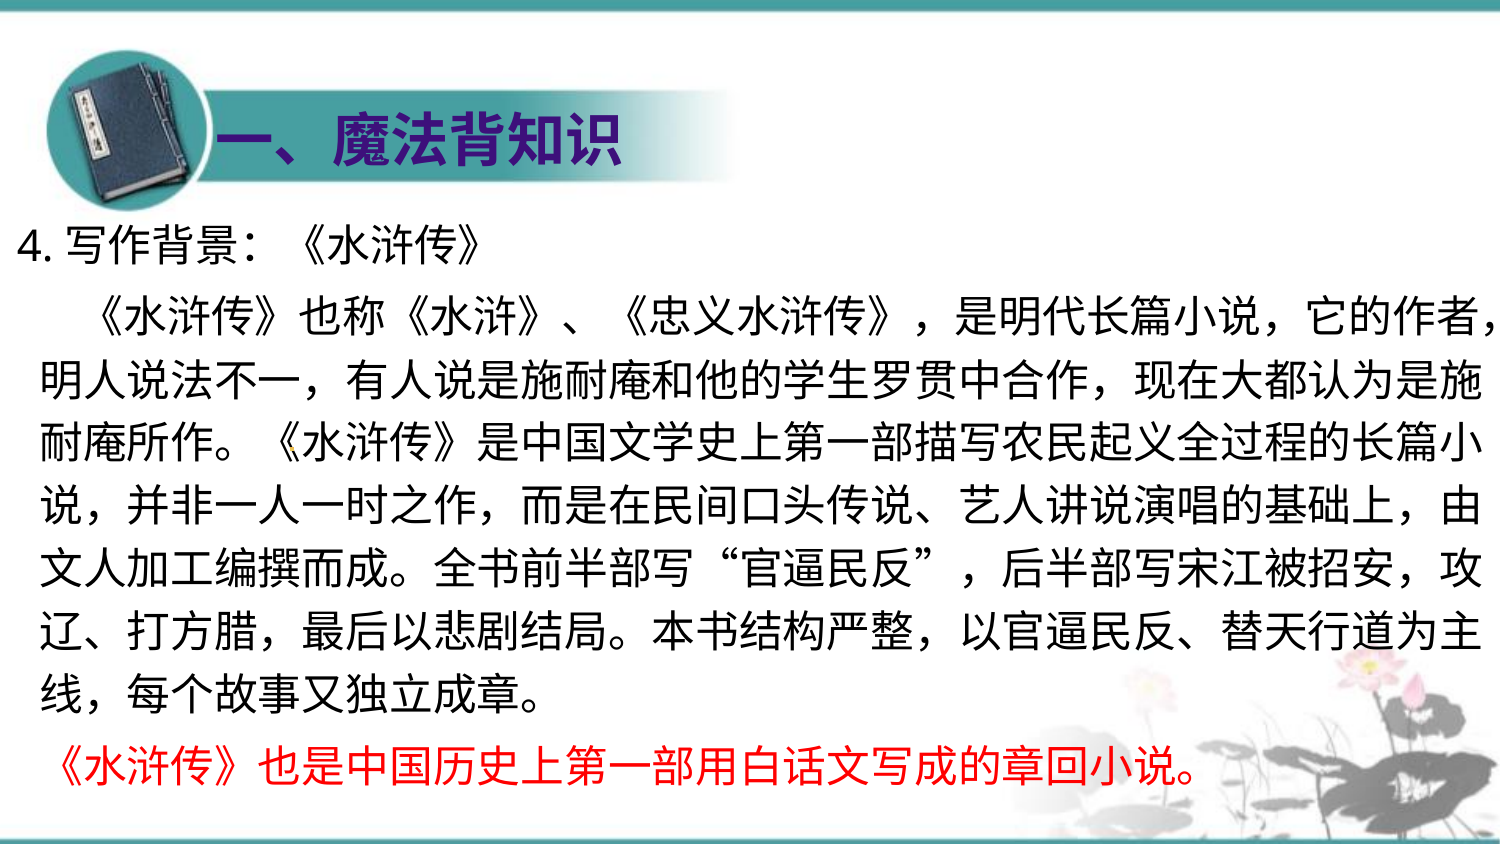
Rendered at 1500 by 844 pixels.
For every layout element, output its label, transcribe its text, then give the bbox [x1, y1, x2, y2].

text_box 《水浒传》也称《水浒》、《忠义水浒传》，是明代长篇小说，它的作者，明人说法不一，有人说是施耐庵和他的学生罗贯中合作，现在大都认为是施耐庵所作。《水浒传》是中国文学史上第一部描写农民起义全过程的长篇小说，并非一人一时之作，而是在民间口头传说、艺人讲说演唱的基础上，由文人加工编撰而成。全书前半部写“官逼民反”，后半部写宋江被招安，攻辽、打方腊，最后以悲剧结局。本书结构严整，以官逼民反、替天行道为主线，每个故事又独立成章。 《水浒传》也是中国历史上第一部用白话文写成的章回小说。 [24, 271, 1500, 799]
text_box 一、魔法背知识 [201, 95, 670, 181]
picture [0, 0, 1500, 844]
list 4.写作背景：《水浒传》 [1, 199, 1432, 274]
